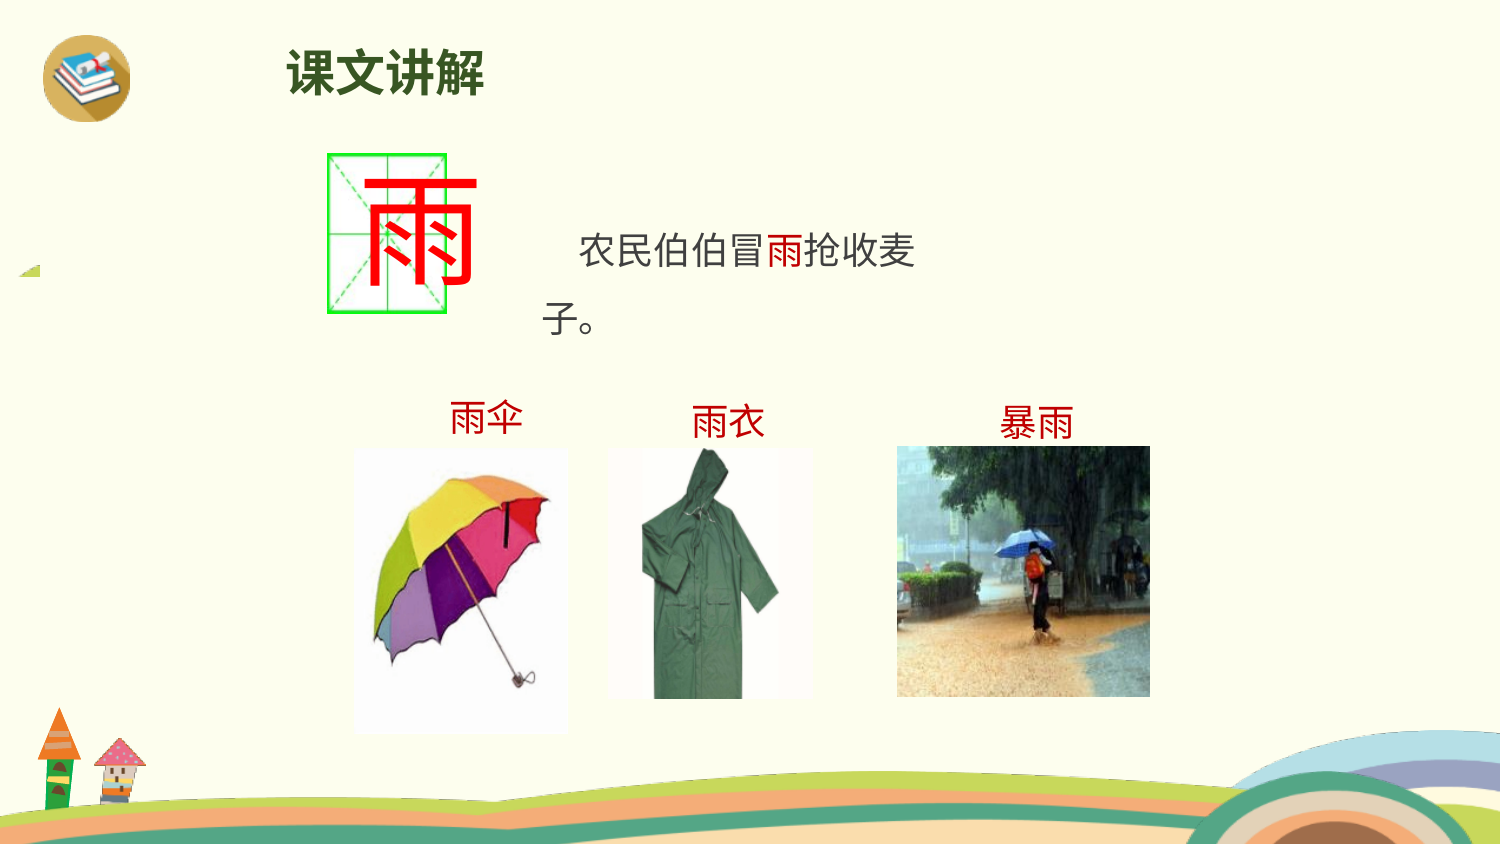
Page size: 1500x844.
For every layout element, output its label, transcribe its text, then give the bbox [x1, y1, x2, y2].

text_box 雨伞 [397, 364, 541, 447]
picture [0, 0, 1500, 844]
text_box 雨衣 [639, 367, 783, 448]
text_box 暴雨 [947, 369, 1128, 446]
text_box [306, 144, 447, 314]
text_box 农民伯伯冒雨抢收麦子。 [526, 197, 964, 348]
text_box 课文讲解 [274, 35, 498, 107]
